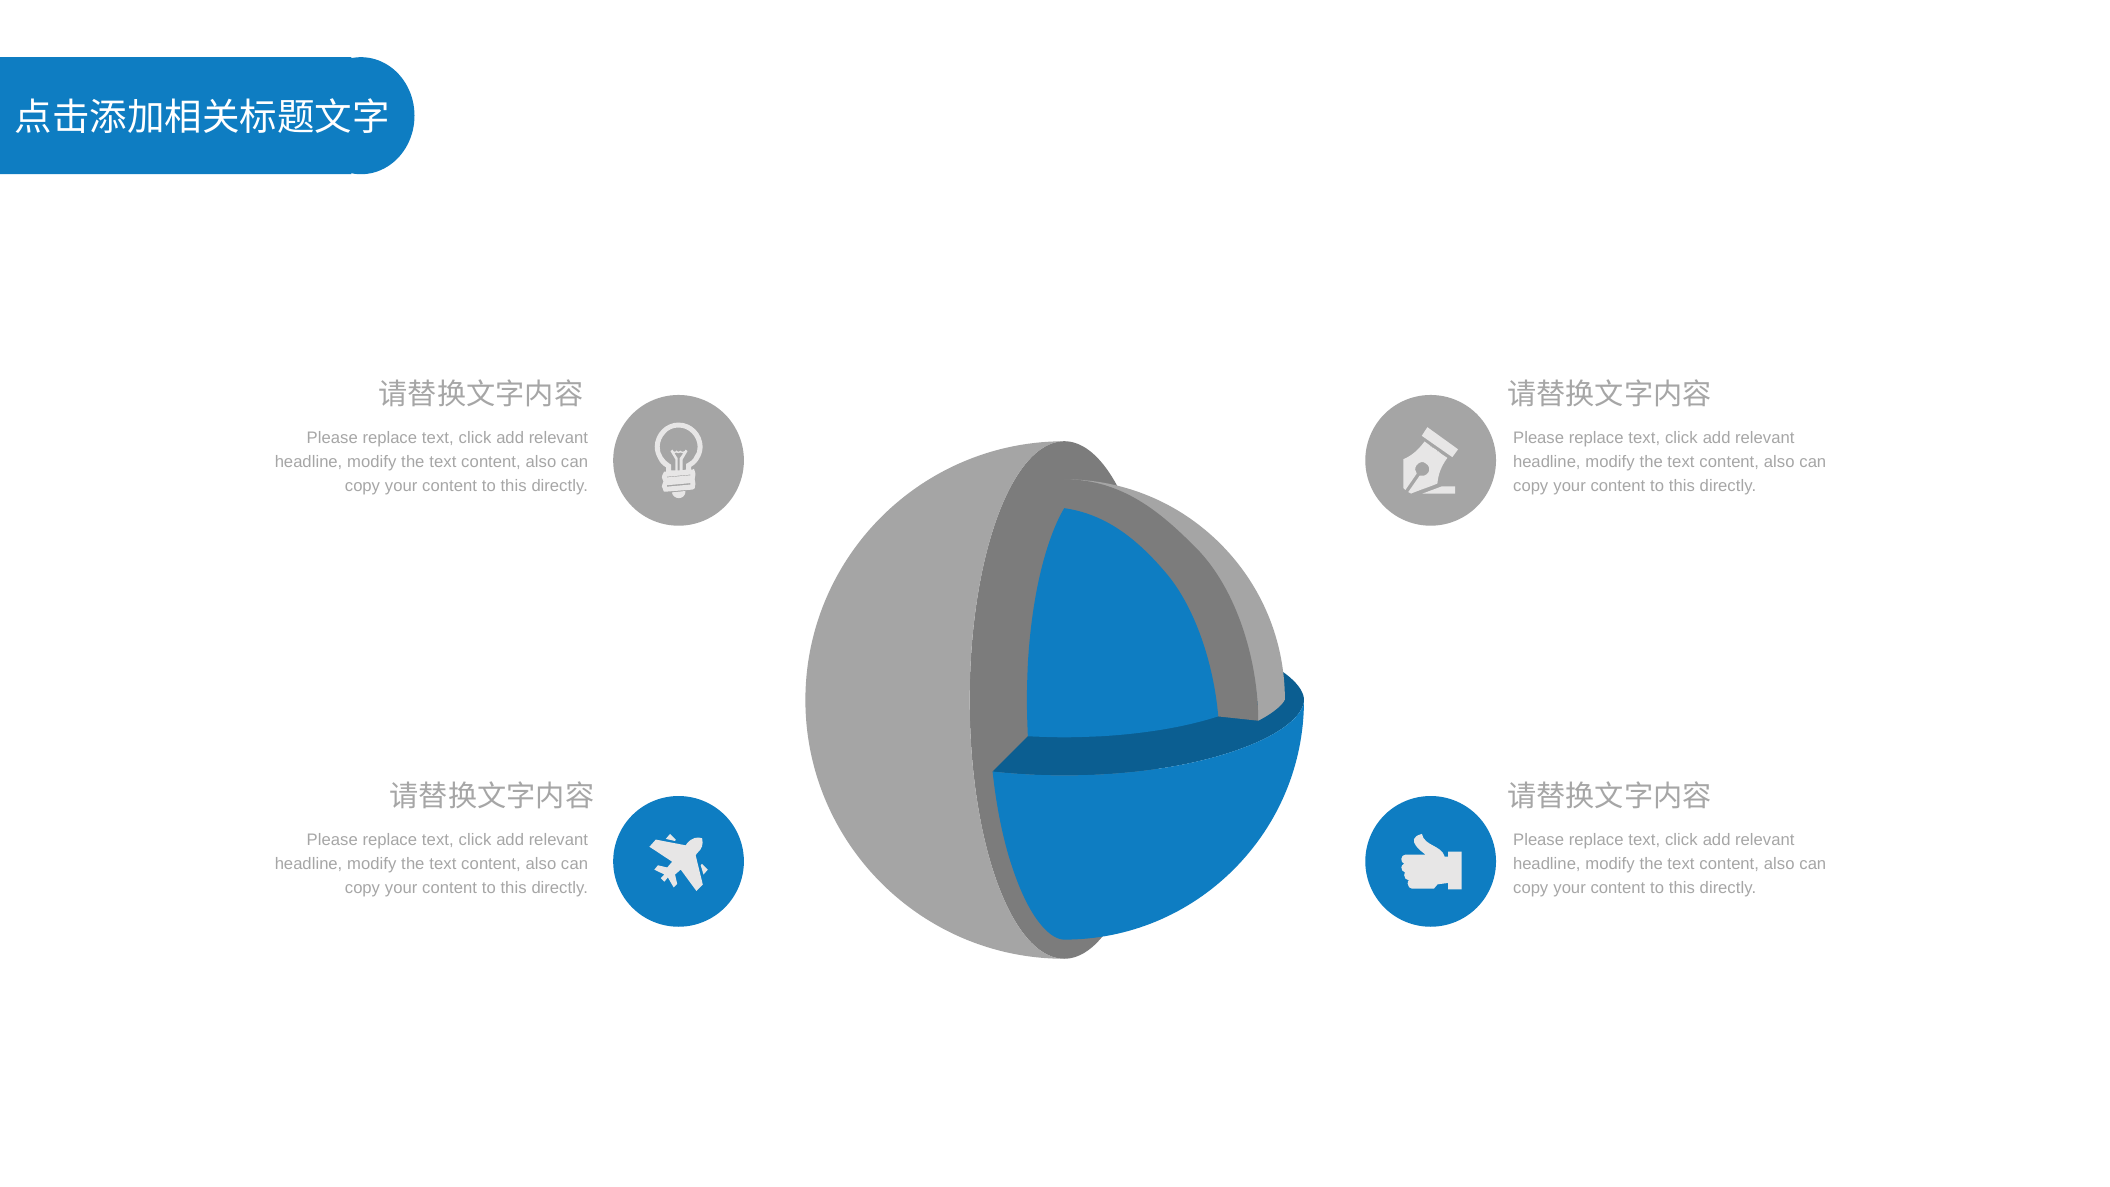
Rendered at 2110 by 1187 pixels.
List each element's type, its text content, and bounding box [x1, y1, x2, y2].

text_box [613, 795, 744, 927]
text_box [1365, 394, 1497, 526]
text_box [613, 394, 744, 526]
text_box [805, 441, 1304, 959]
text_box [1491, 360, 1864, 502]
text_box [238, 762, 611, 904]
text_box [238, 360, 604, 502]
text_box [1365, 795, 1497, 927]
text_box 点击添加相关标题文字 [0, 85, 415, 146]
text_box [1491, 762, 1864, 904]
